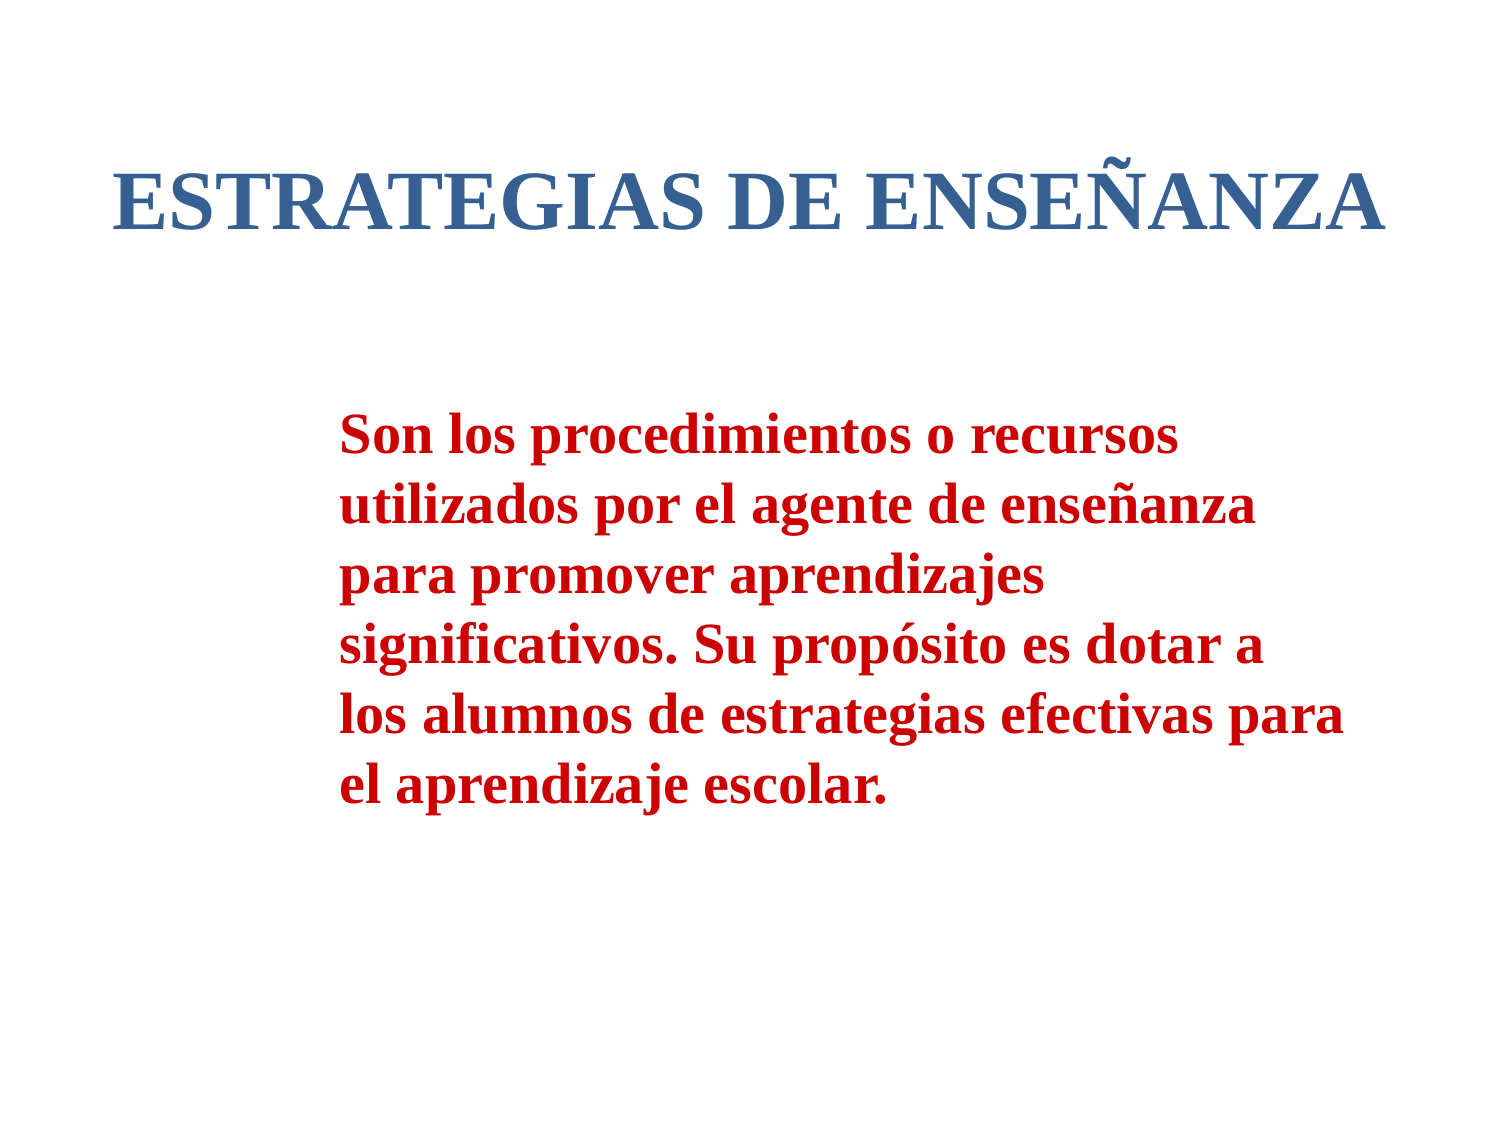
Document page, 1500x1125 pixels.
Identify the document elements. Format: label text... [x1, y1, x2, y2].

title ESTRATEGIAS DE ENSEÑANZA [75, 107, 1425, 295]
text_box Son los procedimientos o recursos utilizados por el agente de enseñanza para promover aprendizajes significativos. Su propósito es dotar a los alumnos de estrategias efectivas para el aprendizaje escolar. [324, 387, 1363, 823]
